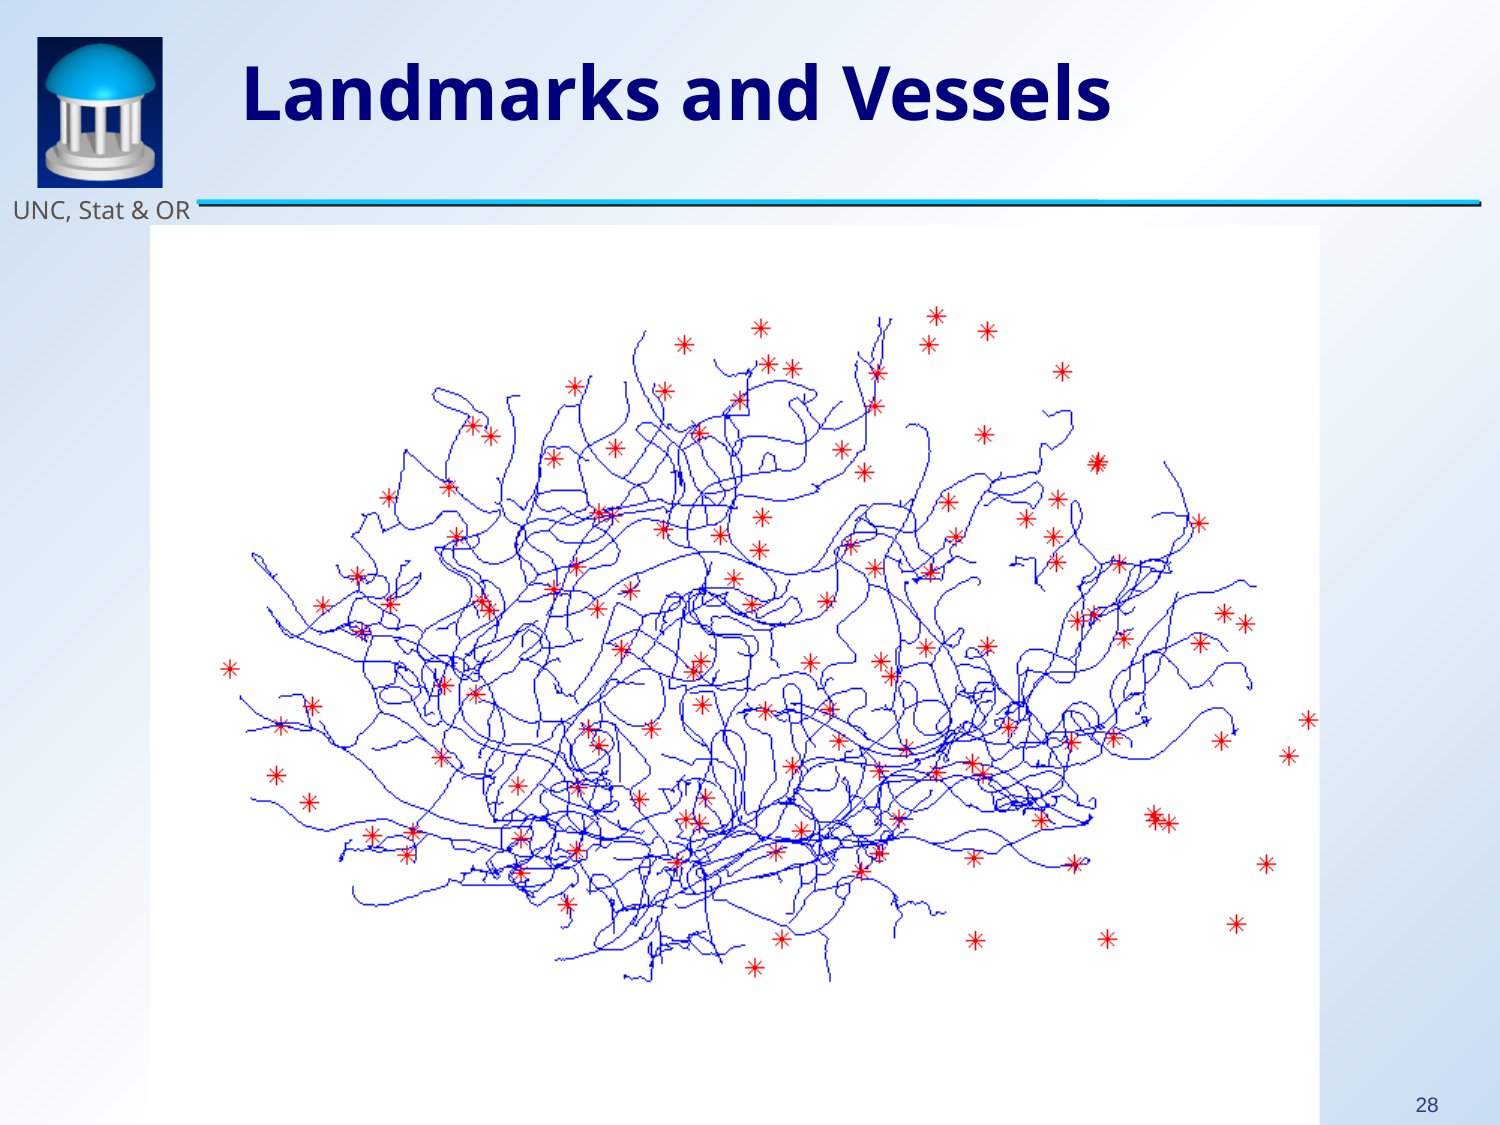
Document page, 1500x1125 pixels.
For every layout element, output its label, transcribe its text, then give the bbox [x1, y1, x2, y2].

title Landmarks and Vessels [224, 24, 1398, 156]
picture [149, 224, 1320, 1125]
